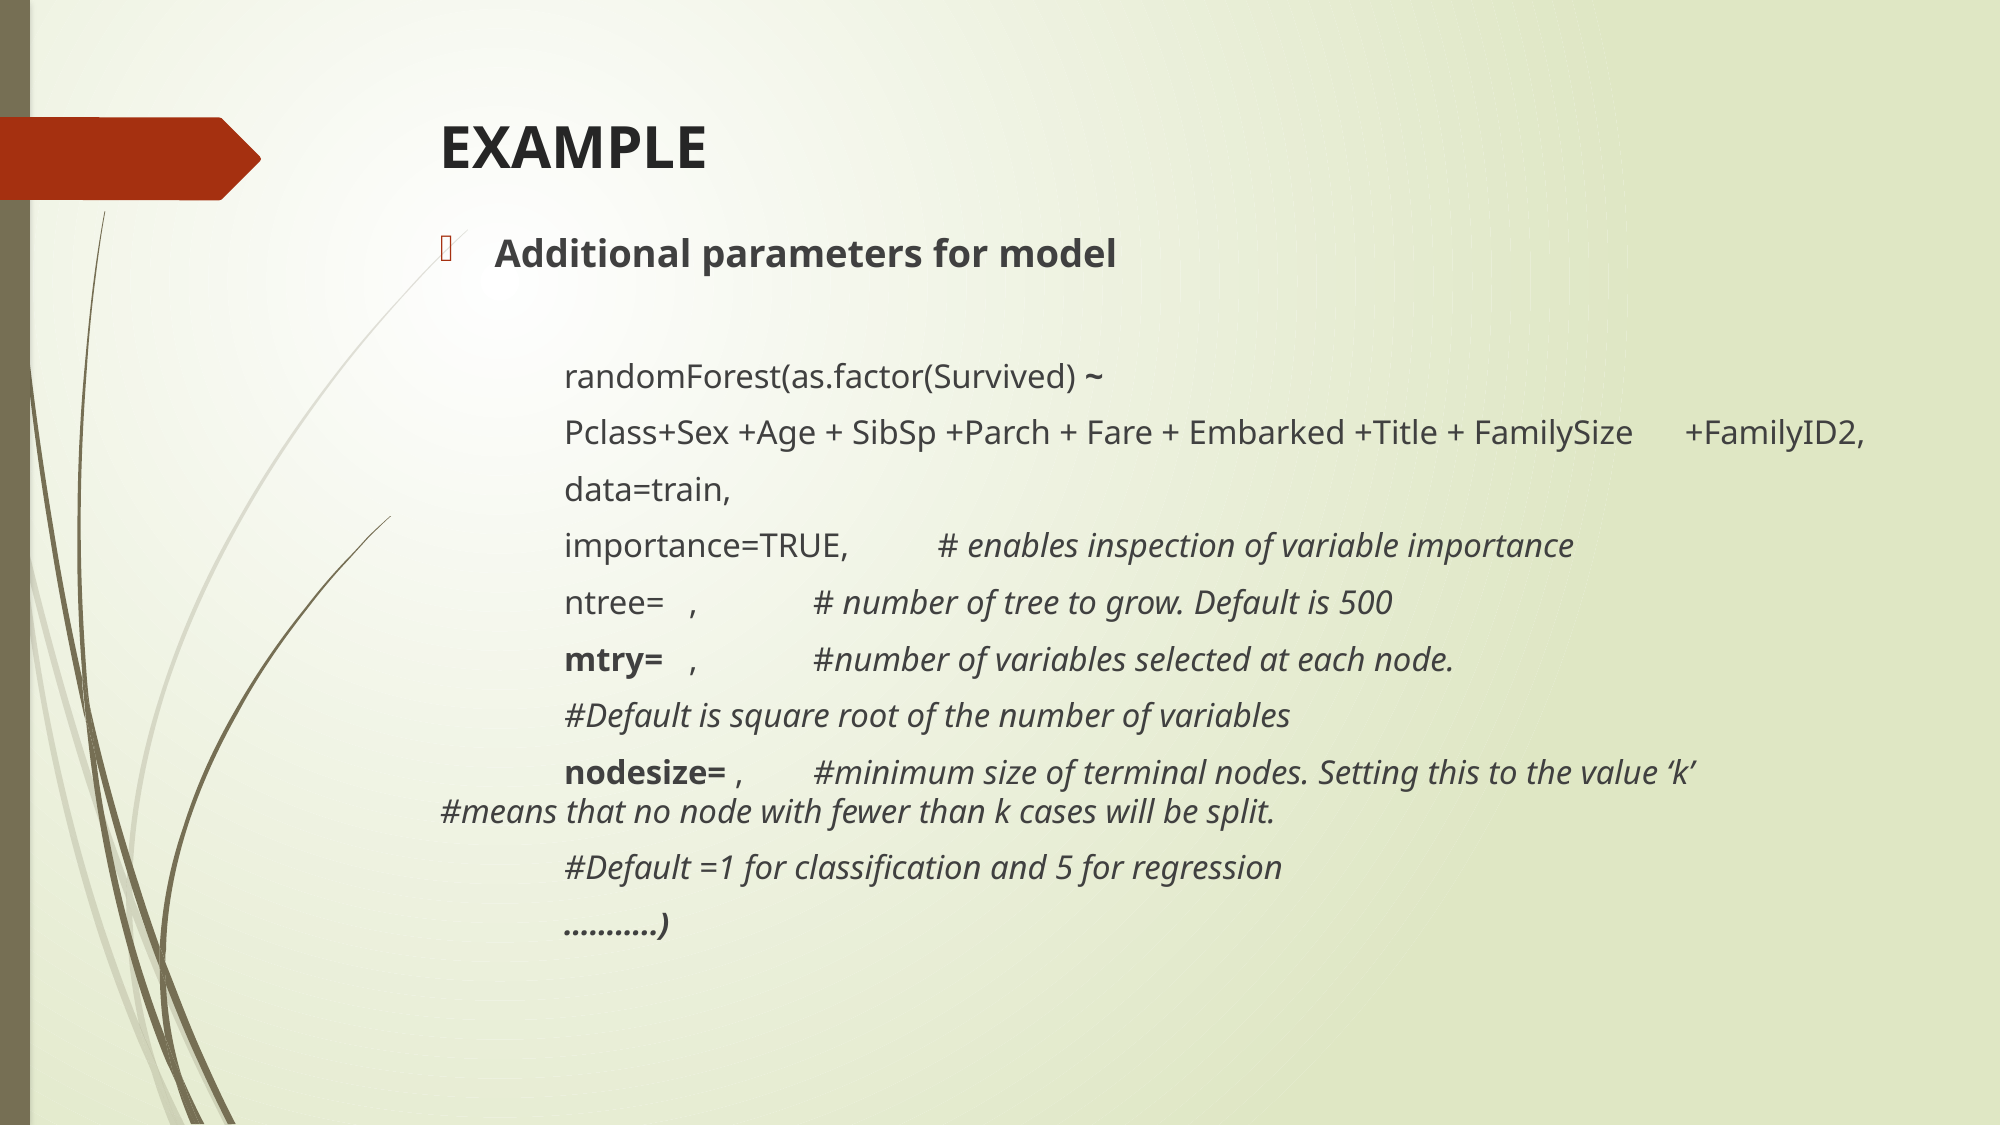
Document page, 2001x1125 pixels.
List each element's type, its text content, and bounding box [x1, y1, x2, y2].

title EXAMPLE [424, 102, 1887, 196]
list Additional parameters for model randomForest(as.factor(Survived) ~ Pclass+Sex +Age + SibSp +Parch + Fare + Embarked +Title + FamilySize +FamilyID2, data=train, importance=TRUE, # enables inspection of variable importance ntree= , # number of tree to grow. Default is 500 mtry= , #number of variables selected at each node. #Default is square root of the number of variables nodesize= , #minimum size of terminal nodes. Setting this to the value ‘k’ #means that no node with fewer than k cases will be split. #Default =1 for classification and 5 for regression ………..) [424, 222, 1888, 970]
